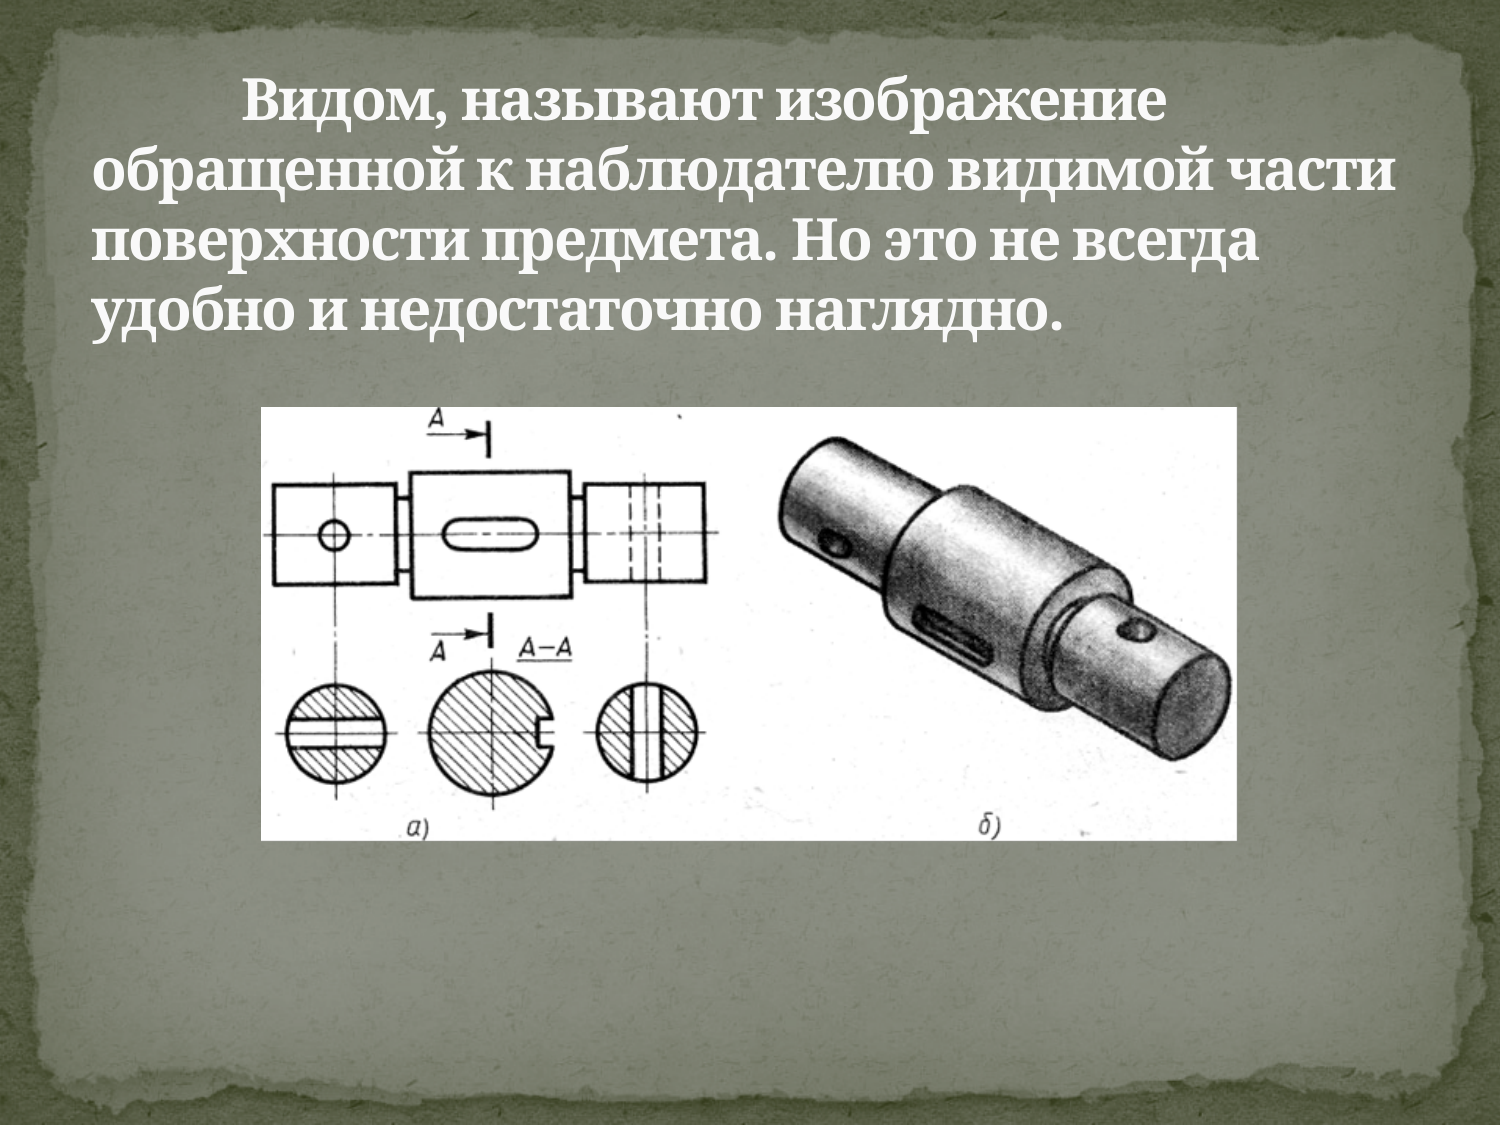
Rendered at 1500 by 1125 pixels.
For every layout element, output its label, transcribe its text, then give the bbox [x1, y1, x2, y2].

title Видом, называют изображение обращенной к наблюдателю видимой части поверхности предмета. Но это не всегда удобно и недостаточно наглядно. [76, 42, 1427, 350]
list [266, 412, 1236, 840]
